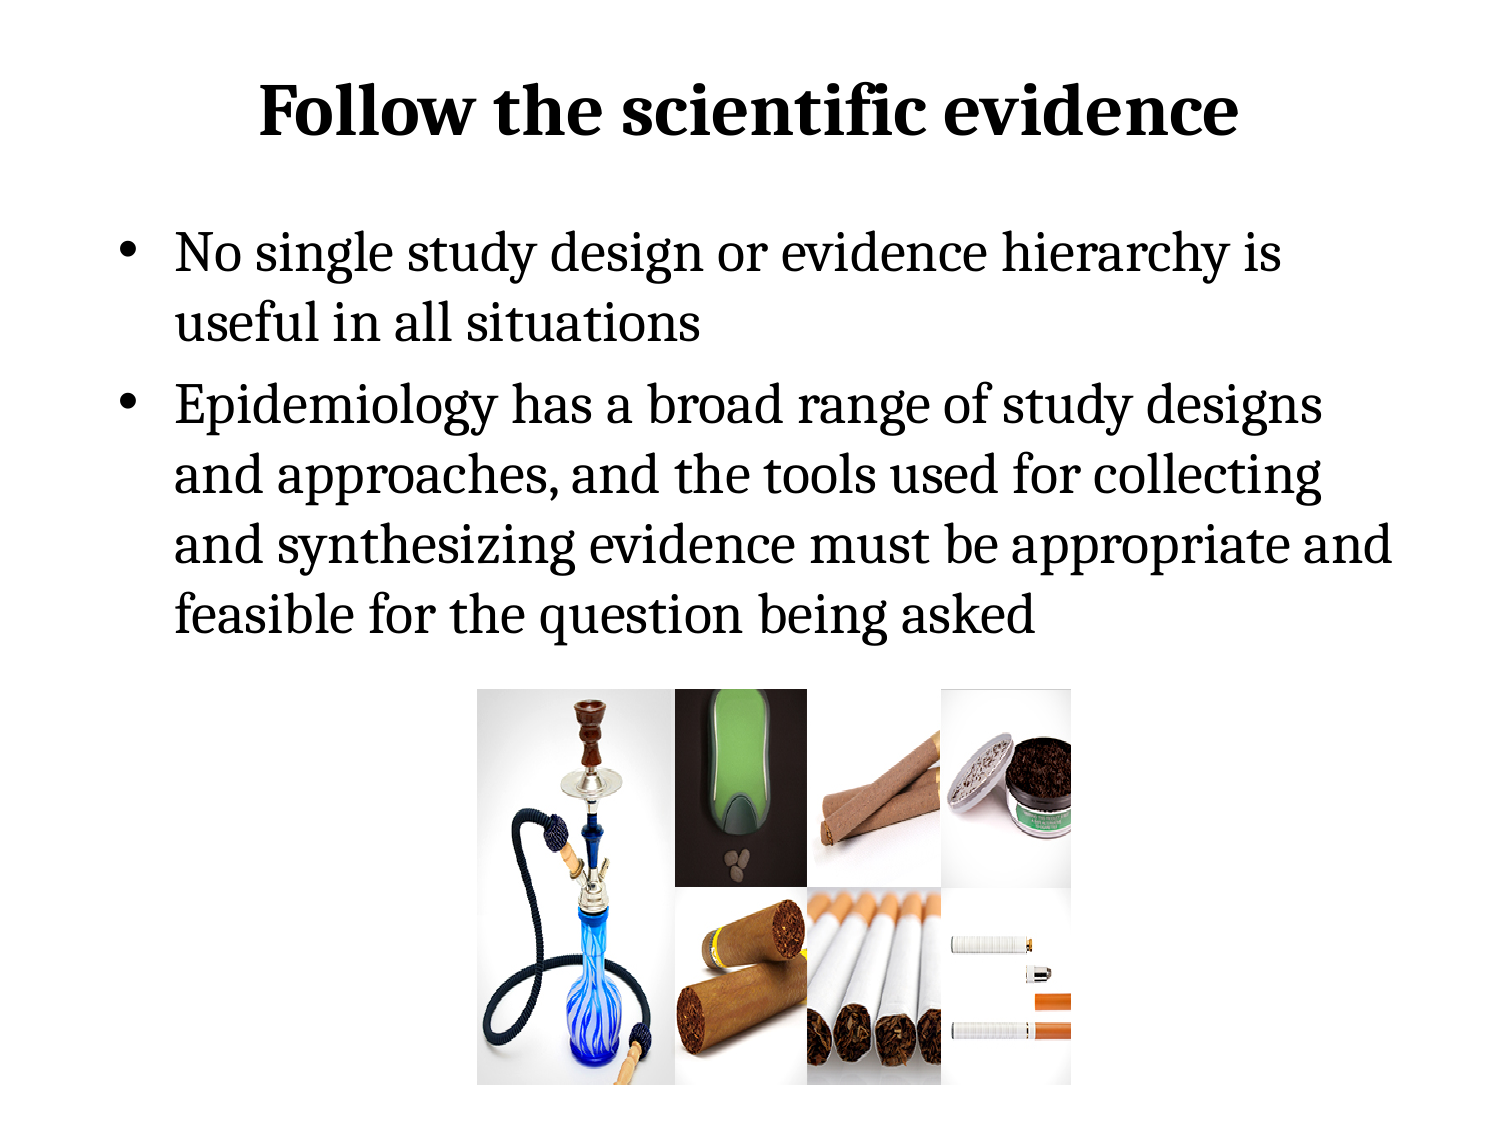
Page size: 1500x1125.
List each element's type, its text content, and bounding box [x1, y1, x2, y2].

list No single study design or evidence hierarchy is useful in all situations Epidemiology has a broad range of study designs and approaches, and the tools used for collecting and synthesizing evidence must be appropriate and feasible for the question being asked [102, 206, 1425, 770]
picture [476, 689, 1071, 1086]
title Follow the scientific evidence [75, 39, 1425, 171]
